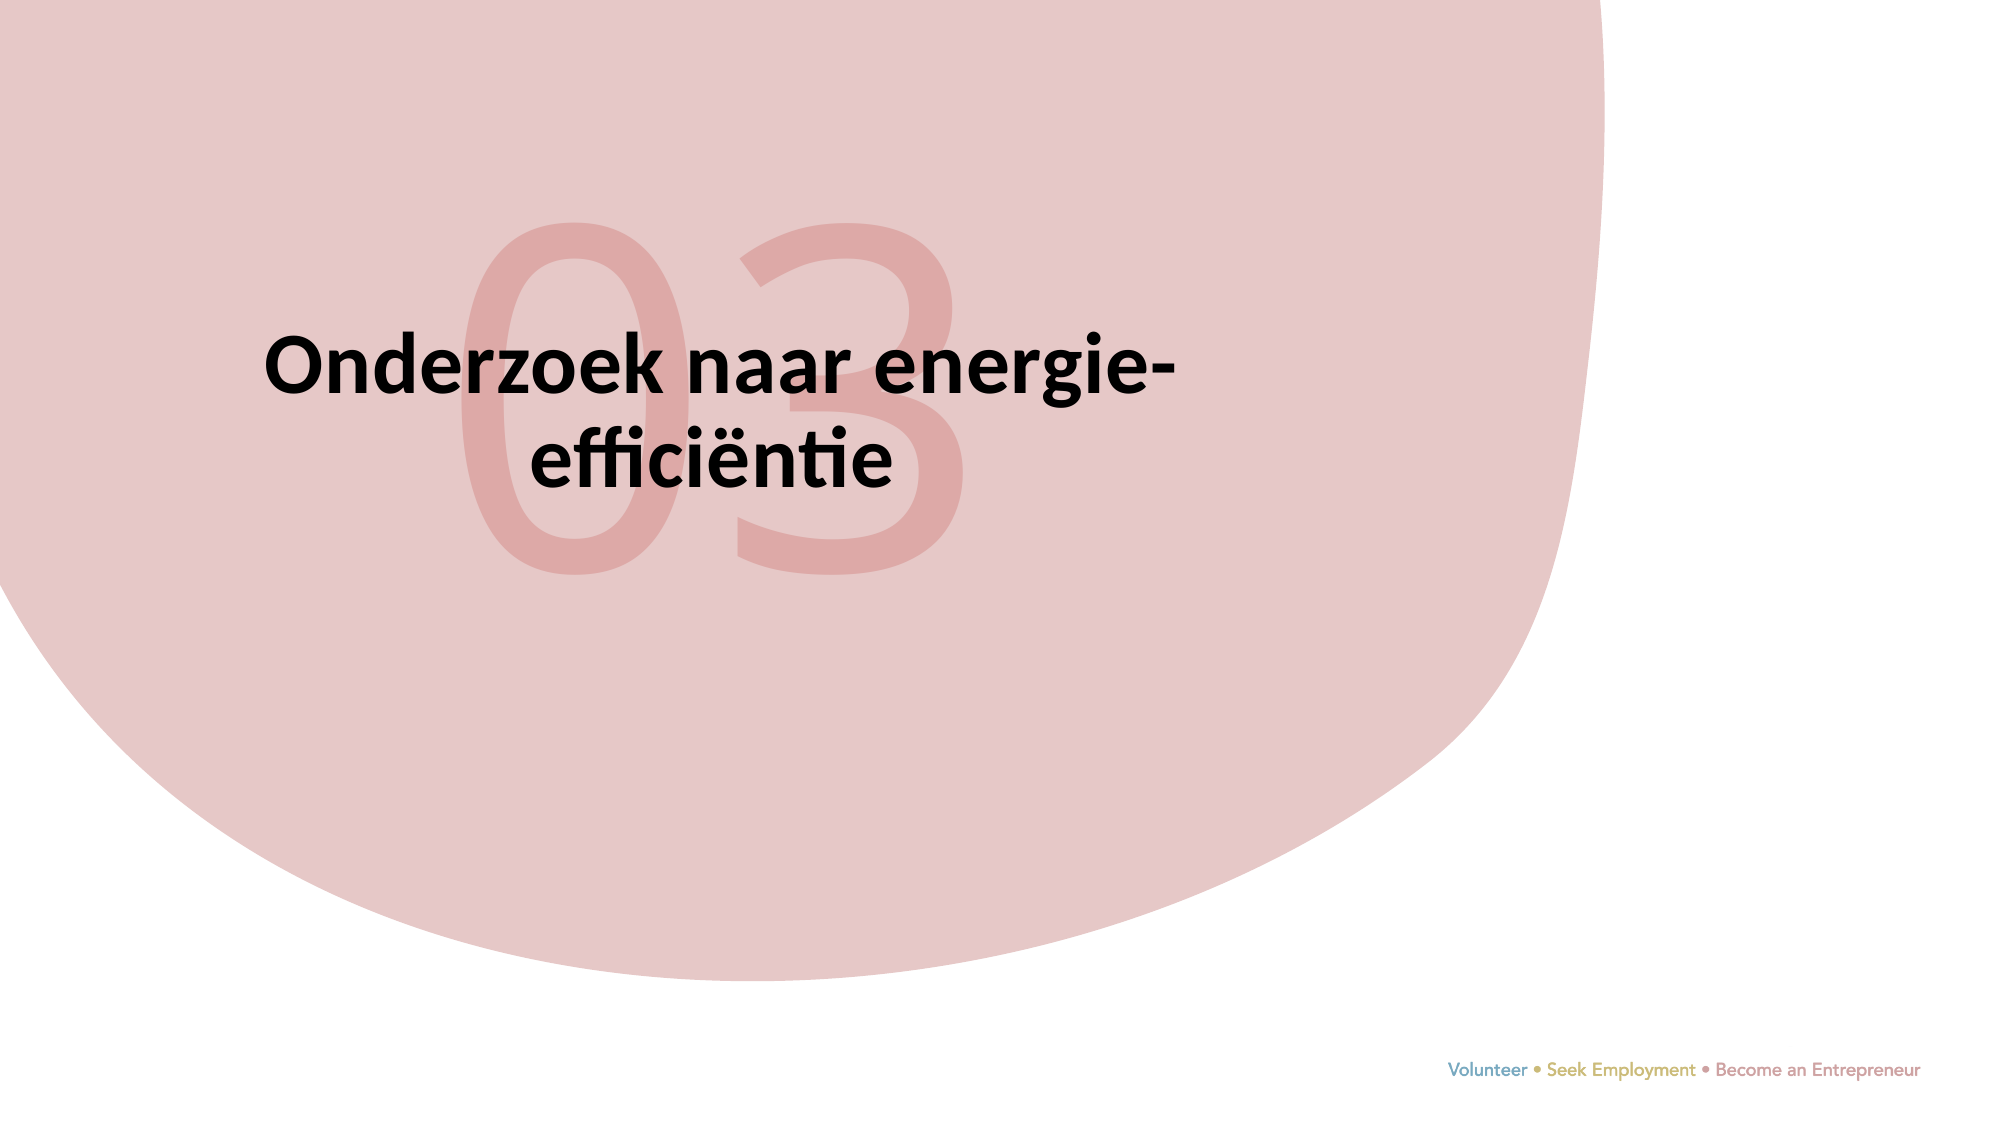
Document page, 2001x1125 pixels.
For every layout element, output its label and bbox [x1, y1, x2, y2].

text_box [1418, 1046, 1971, 1103]
text_box [0, 0, 1606, 1027]
